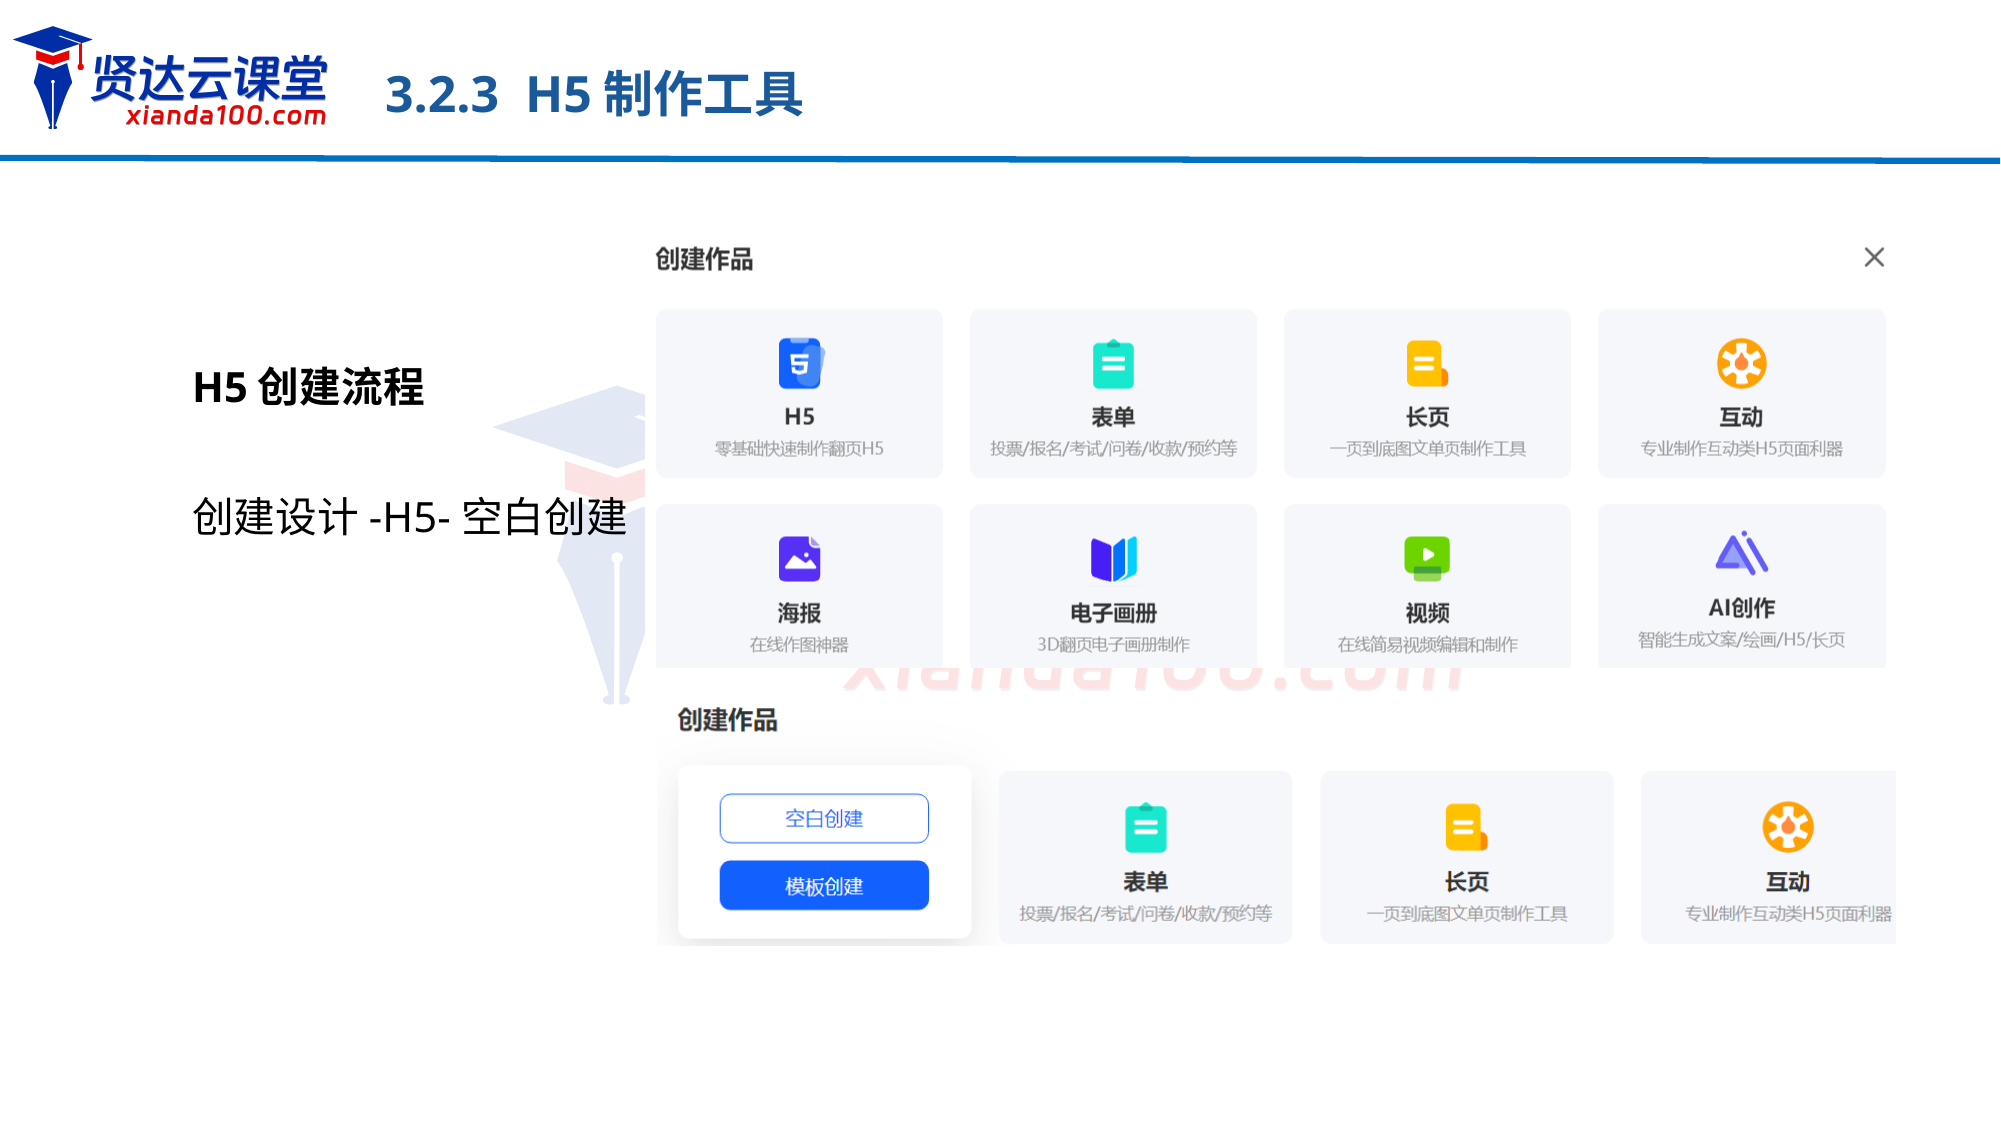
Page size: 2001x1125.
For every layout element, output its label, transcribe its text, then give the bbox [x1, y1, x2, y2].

picture [0, 7, 353, 155]
picture [657, 691, 1896, 947]
picture [645, 231, 1897, 669]
text_box 3.2.3 H5制作工具 [370, 54, 1007, 130]
text_box H5创建流程 创建设计-H5-空白创建 [102, 338, 640, 548]
